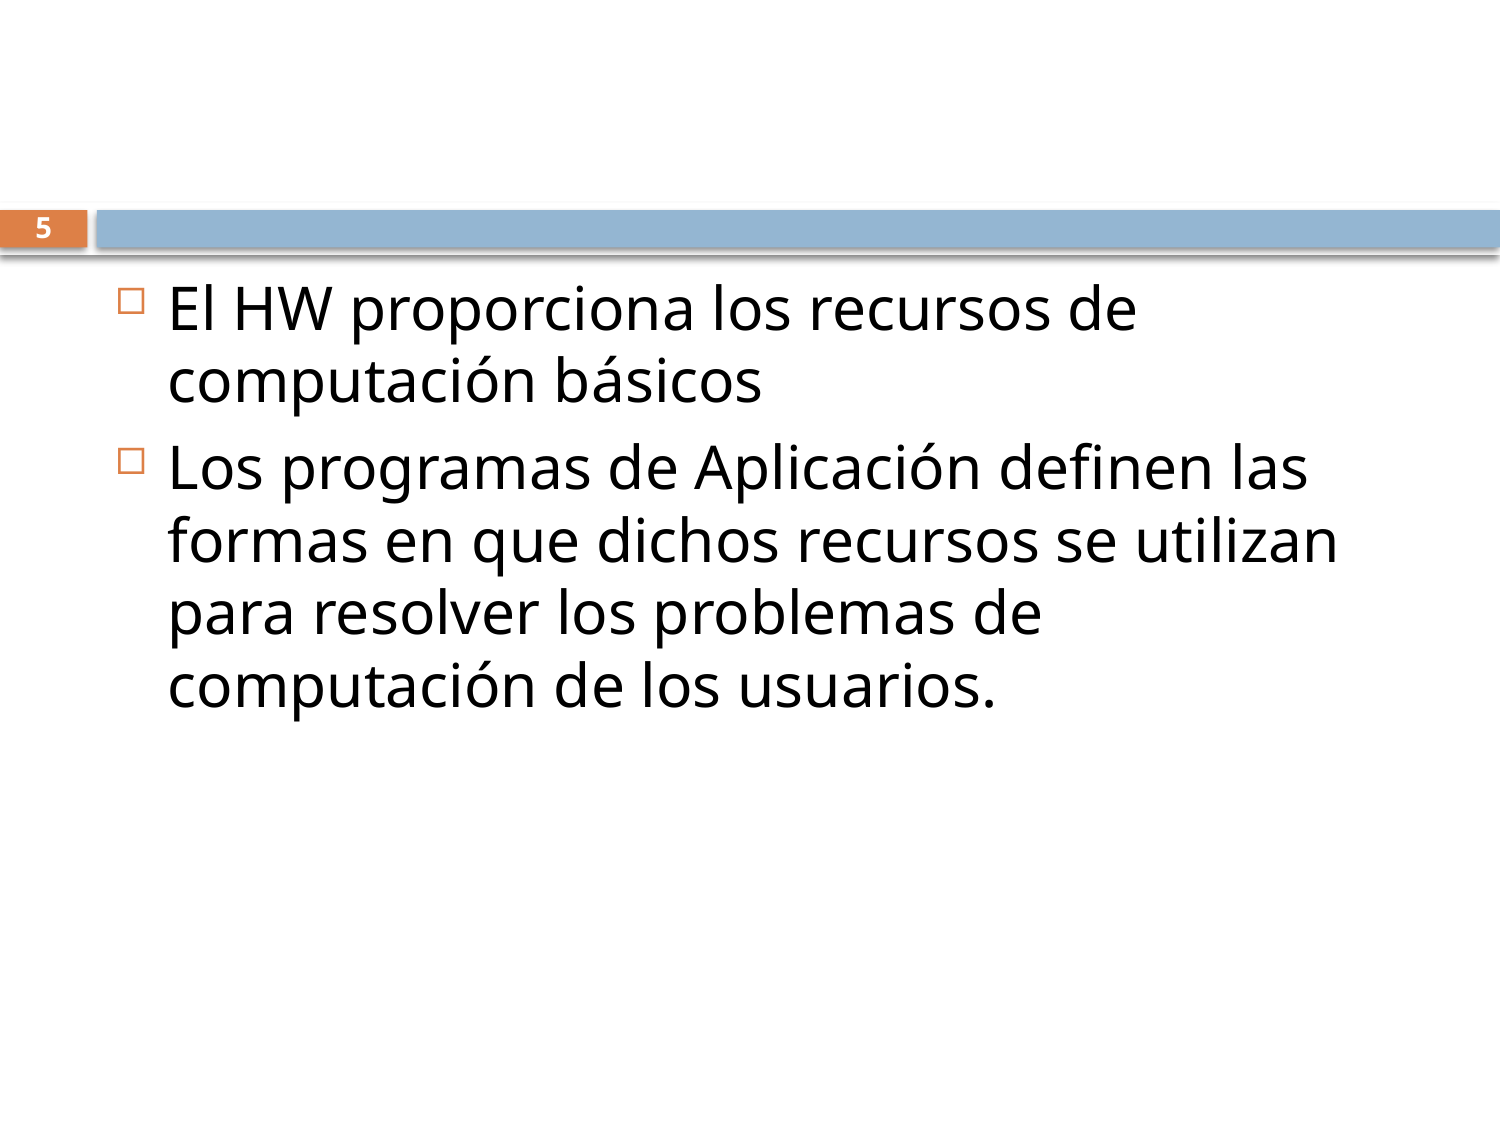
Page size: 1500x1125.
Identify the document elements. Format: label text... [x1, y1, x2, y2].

slide_number 5 [0, 208, 88, 249]
list El HW proporciona los recursos de computación básicos Los programas de Aplicación definen las formas en que dichos recursos se utilizan para resolver los problemas de computación de los usuarios. [100, 262, 1438, 1000]
